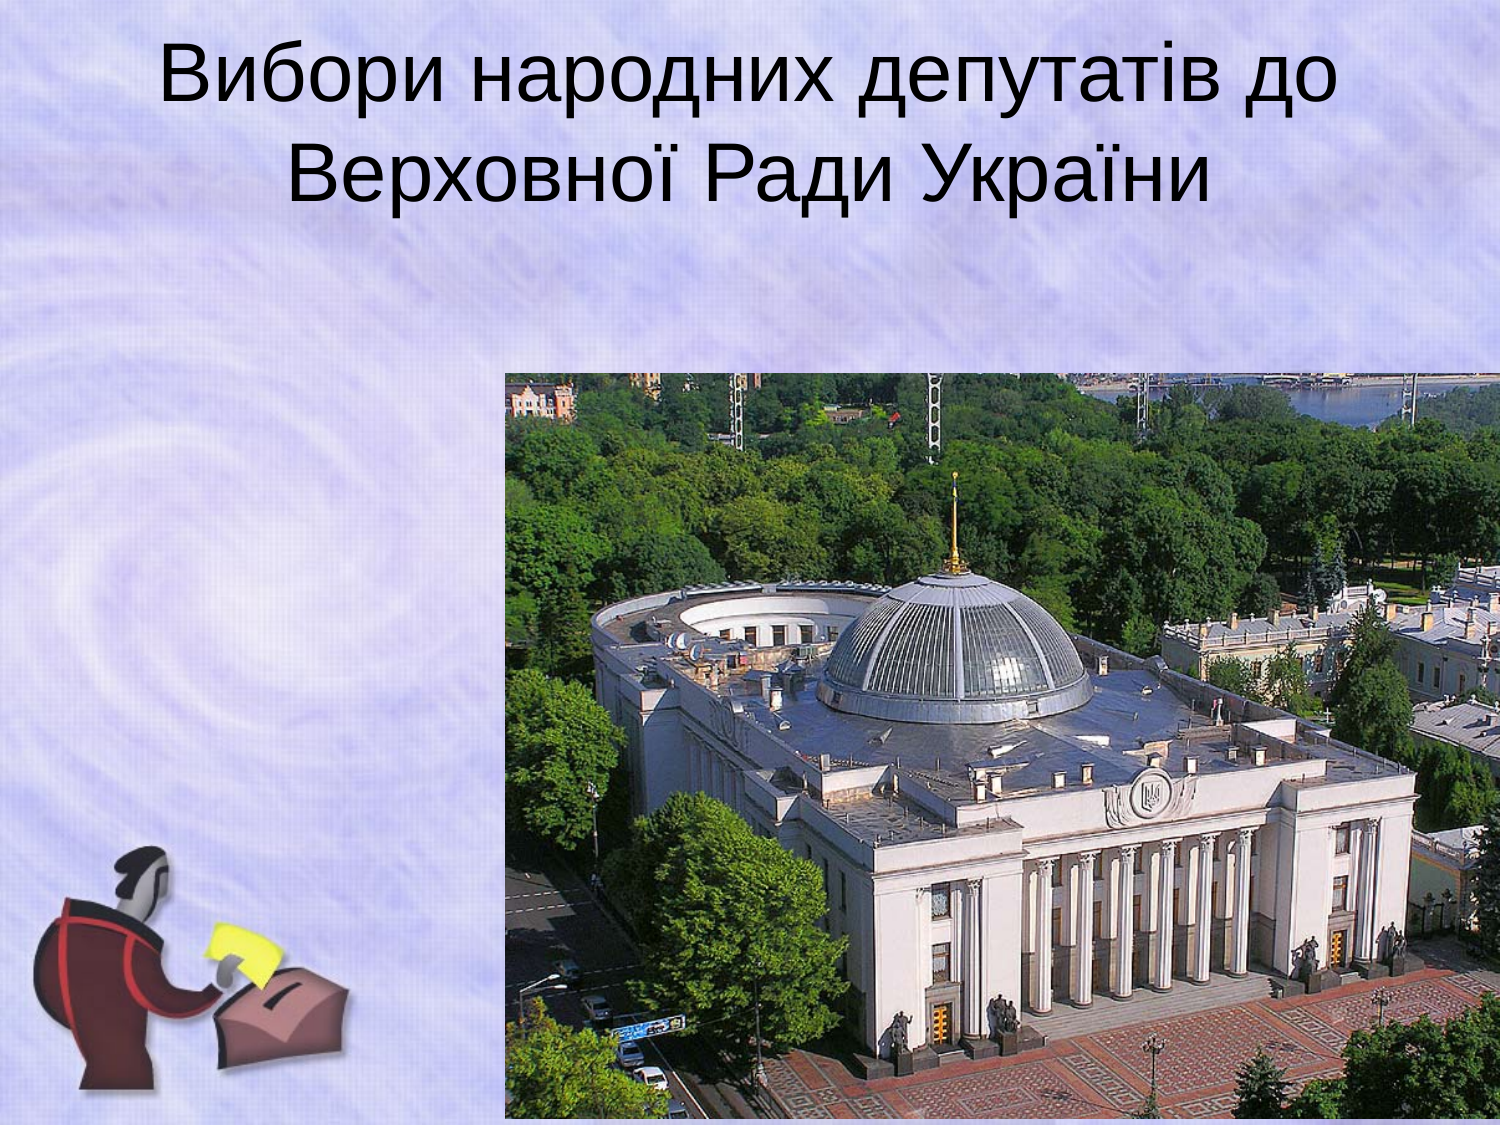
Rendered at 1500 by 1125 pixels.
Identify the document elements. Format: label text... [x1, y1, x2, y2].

title Вибори народних депутатів до Верховної Ради України [141, 46, 1357, 227]
picture [0, 0, 1500, 1125]
